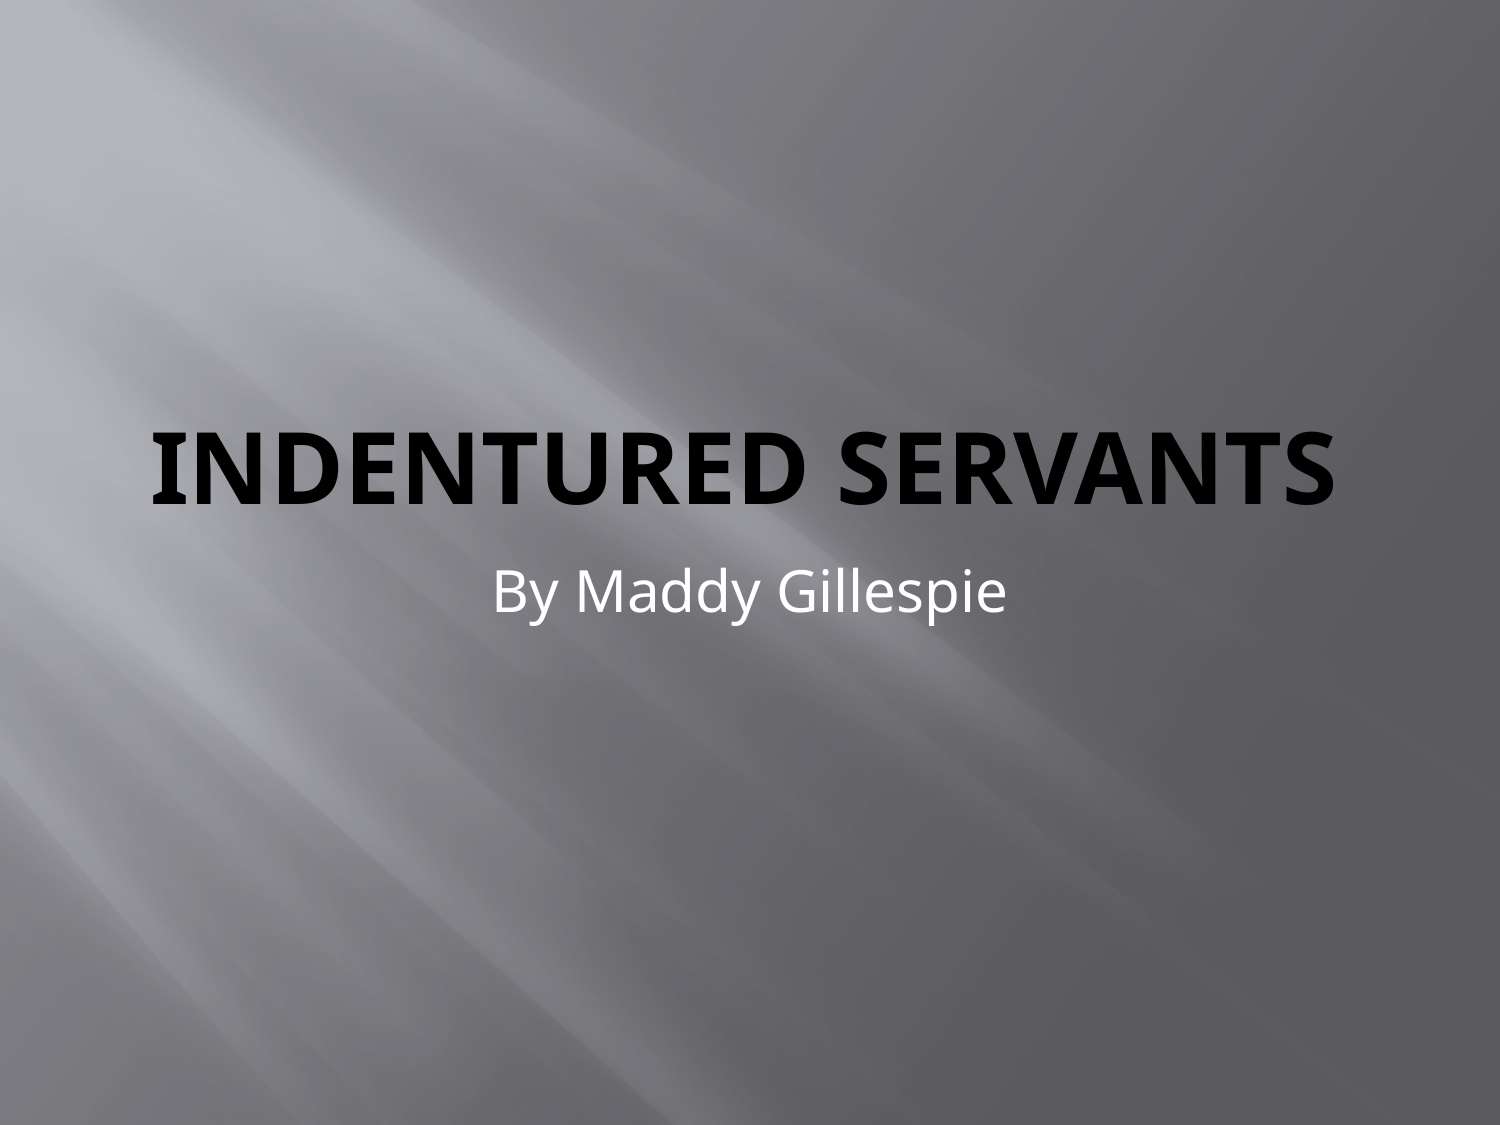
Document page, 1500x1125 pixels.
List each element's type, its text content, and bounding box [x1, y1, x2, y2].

title INDENTURED SERVANTS [69, 224, 1420, 525]
subtitle By Maddy Gillespie [225, 546, 1275, 834]
